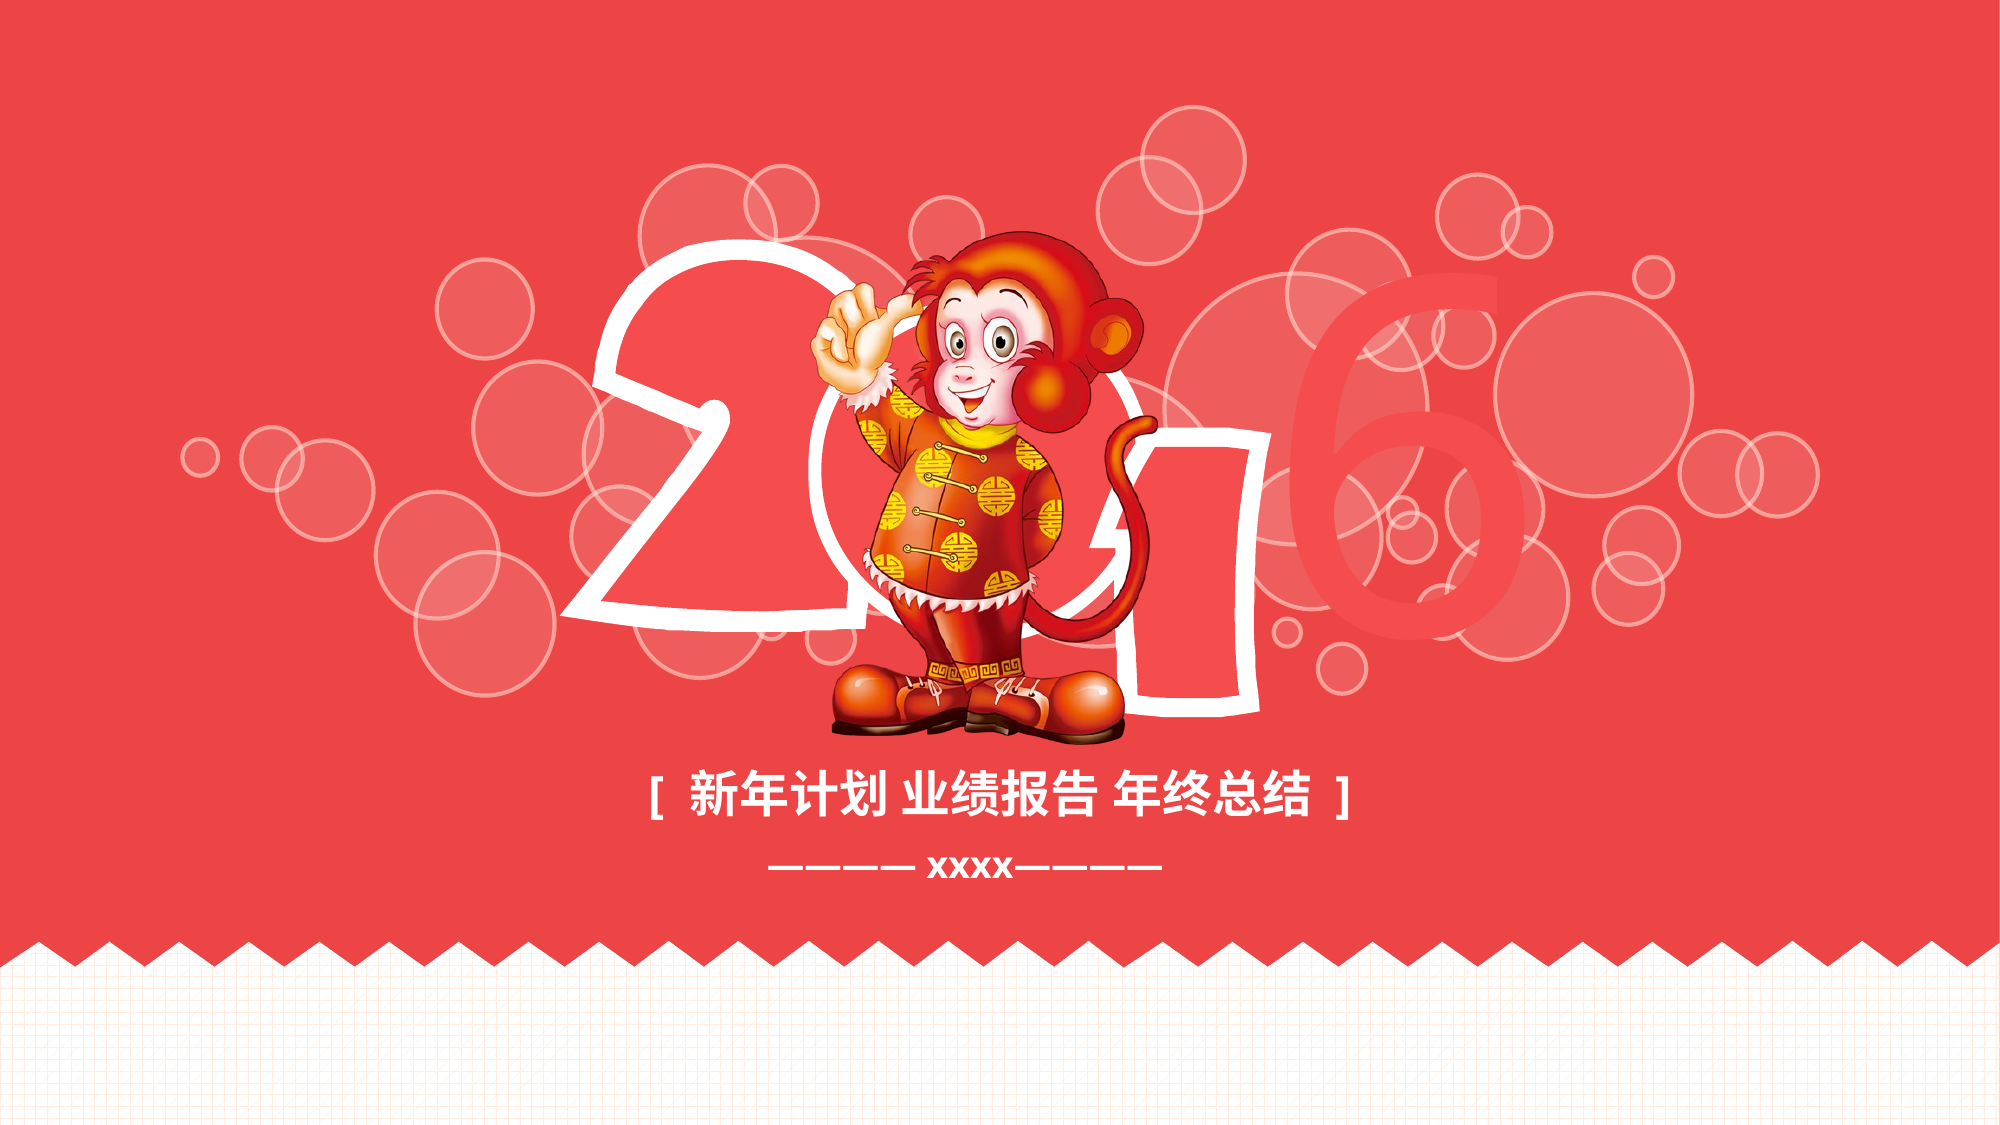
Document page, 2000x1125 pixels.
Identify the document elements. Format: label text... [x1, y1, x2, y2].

text_box [1668, 260, 1676, 294]
text_box [1668, 515, 1682, 576]
text_box [0, 0, 2000, 967]
text_box [434, 257, 535, 361]
text_box [1153, 104, 1234, 123]
text_box [1668, 324, 1695, 465]
text_box [239, 424, 302, 493]
text_box [471, 359, 554, 497]
text_box [1677, 428, 1765, 519]
text_box [373, 489, 501, 616]
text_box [559, 124, 1664, 747]
text_box [0, 940, 2000, 1125]
text_box [ 新年计划 业绩报告 年终总结 ] [633, 755, 1367, 830]
text_box [1749, 431, 1820, 519]
text_box [413, 550, 554, 698]
text_box ———— xxxx———— [752, 834, 1179, 894]
text_box [274, 438, 376, 543]
picture [810, 231, 1158, 745]
text_box [180, 436, 221, 478]
